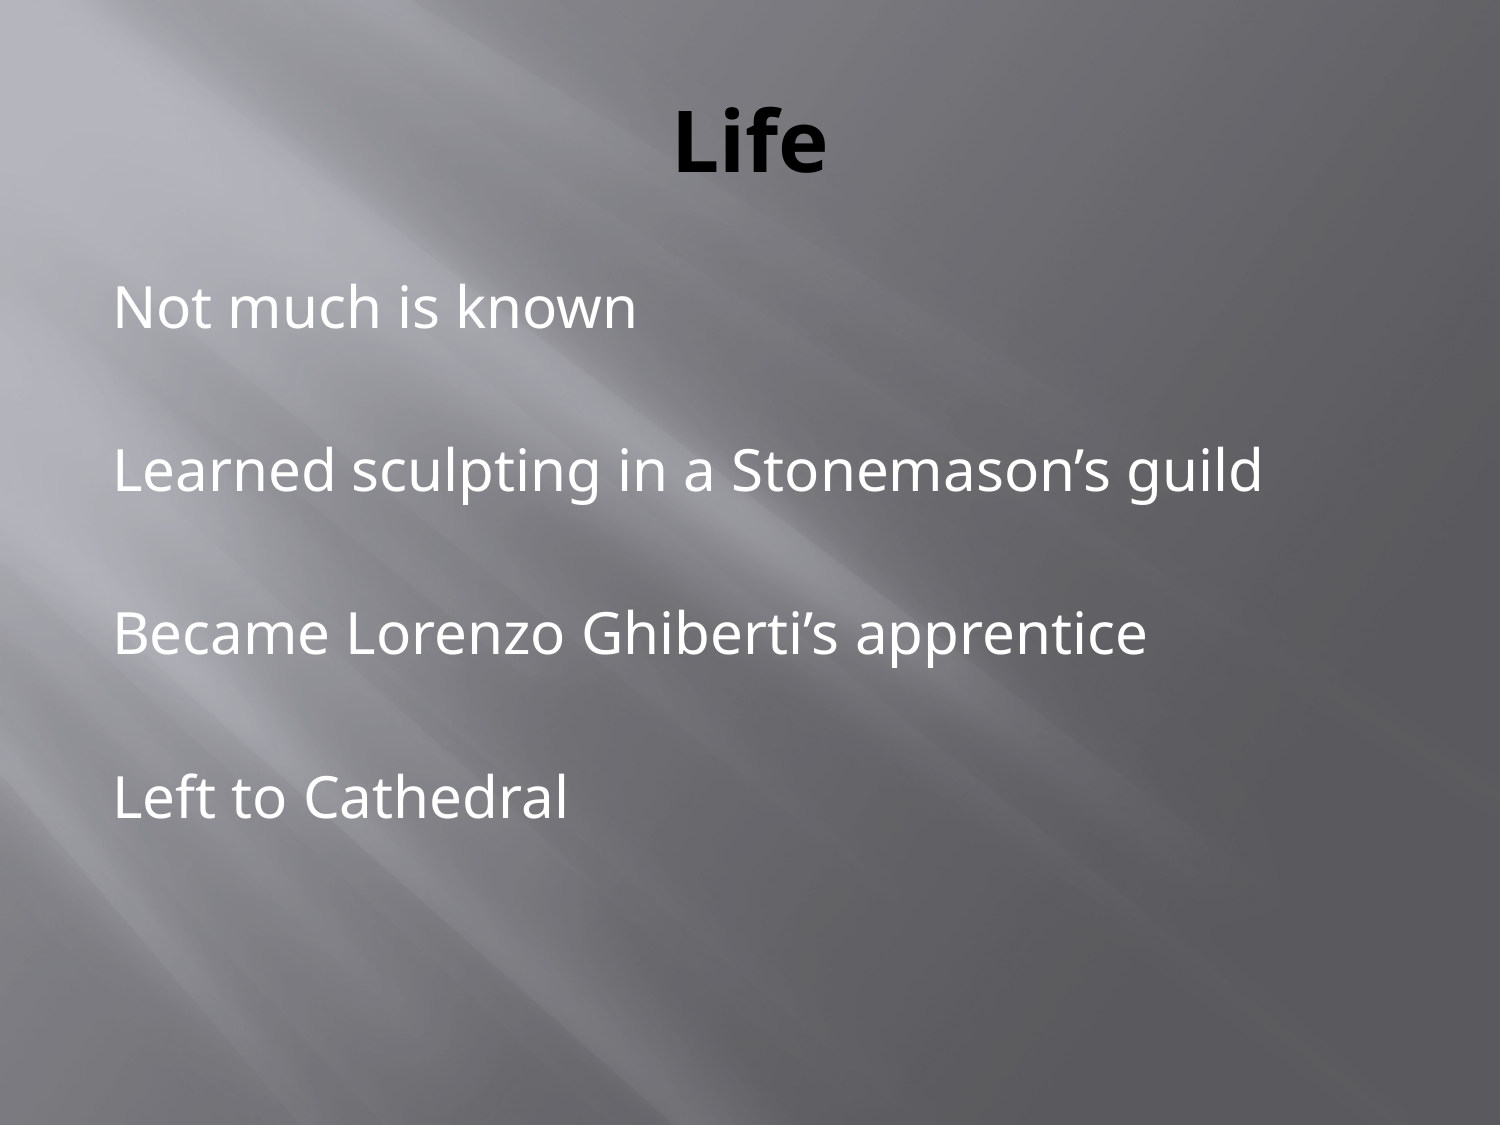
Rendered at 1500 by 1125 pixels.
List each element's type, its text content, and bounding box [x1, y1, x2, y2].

list Not much is known Learned sculpting in a Stonemason’s guild Became Lorenzo Ghiberti’s apprentice Left to Cathedral [75, 262, 1425, 1035]
title Life [75, 45, 1425, 233]
